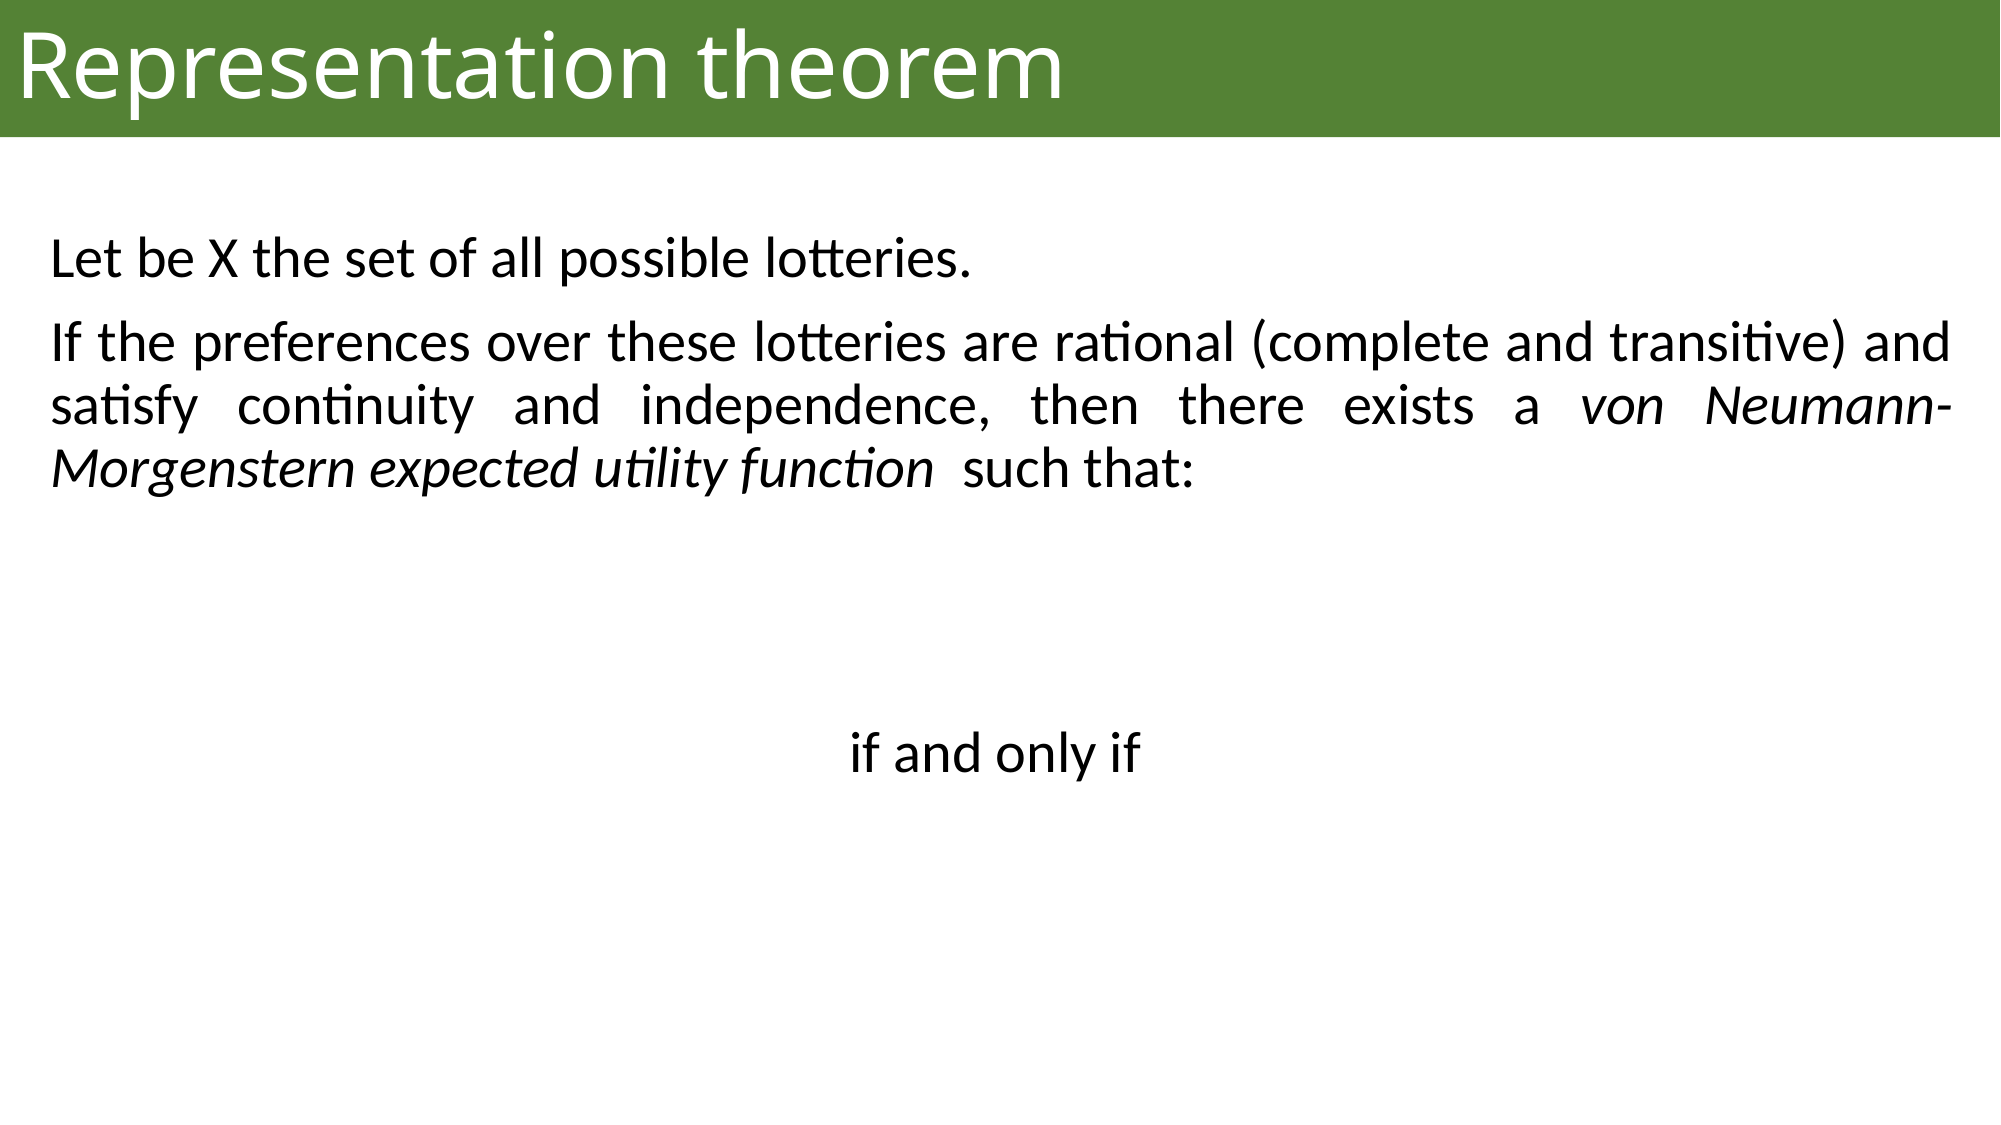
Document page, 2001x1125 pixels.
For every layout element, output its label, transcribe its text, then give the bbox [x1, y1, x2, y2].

title Representation theorem [0, 0, 2000, 138]
